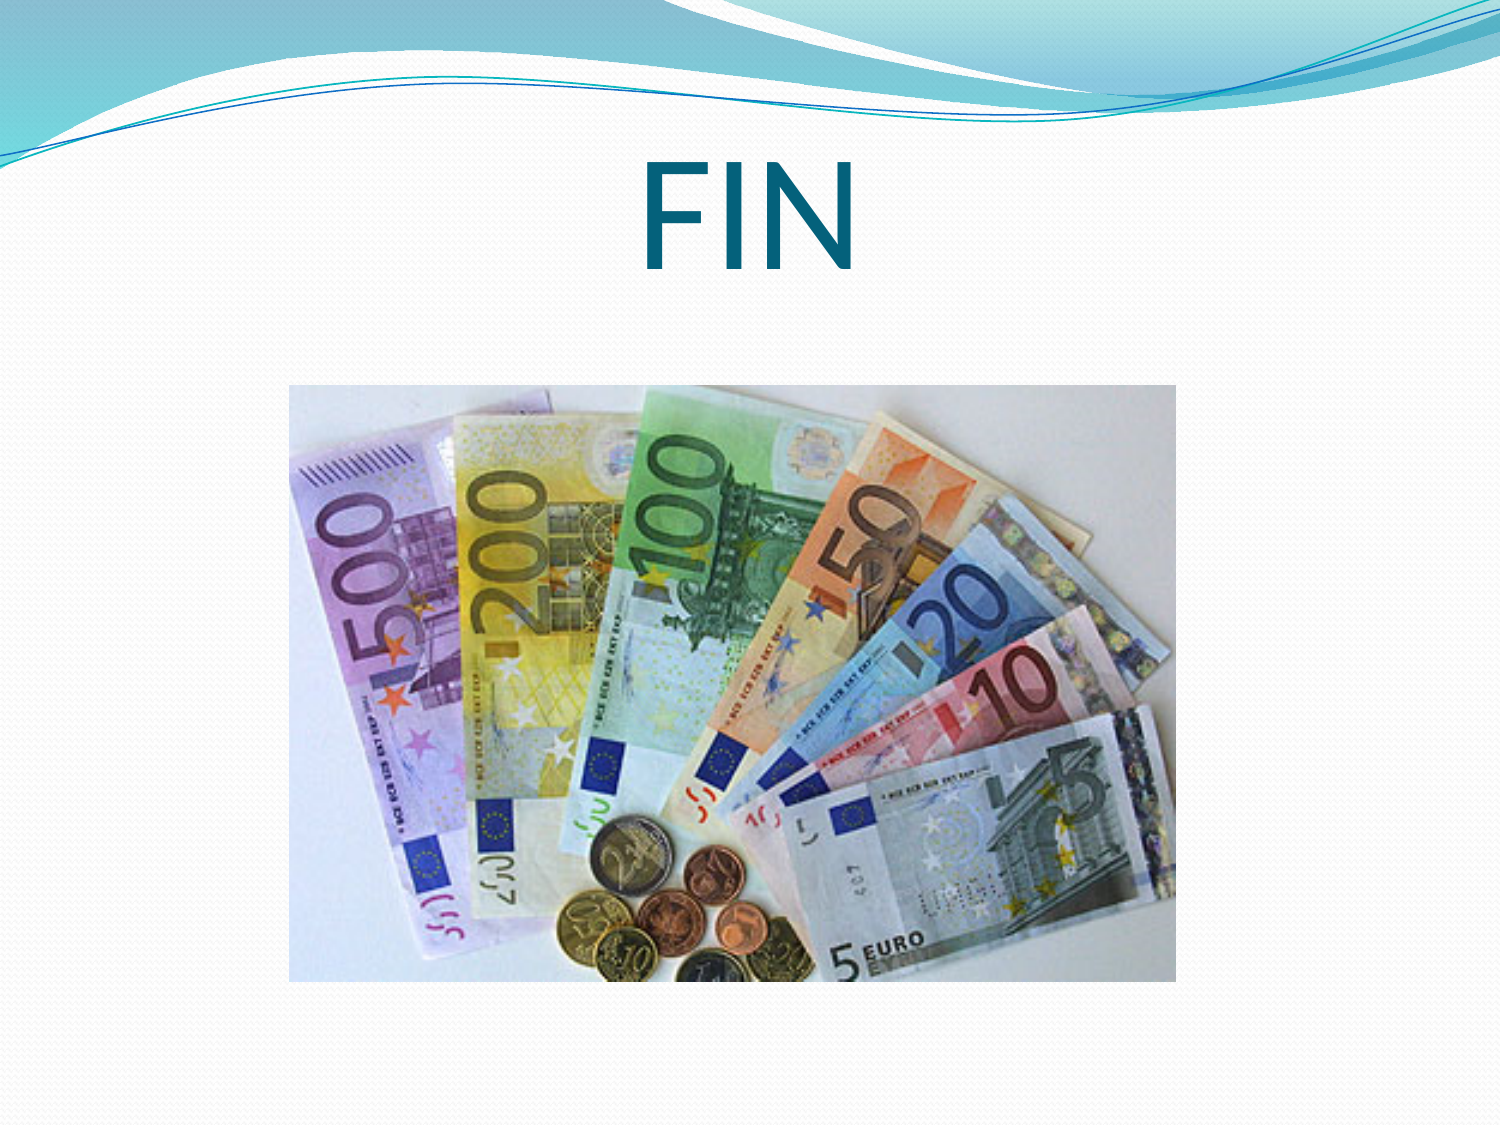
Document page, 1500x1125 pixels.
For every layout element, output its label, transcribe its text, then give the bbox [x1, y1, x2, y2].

title FIN [75, 115, 1425, 303]
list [288, 385, 1176, 982]
